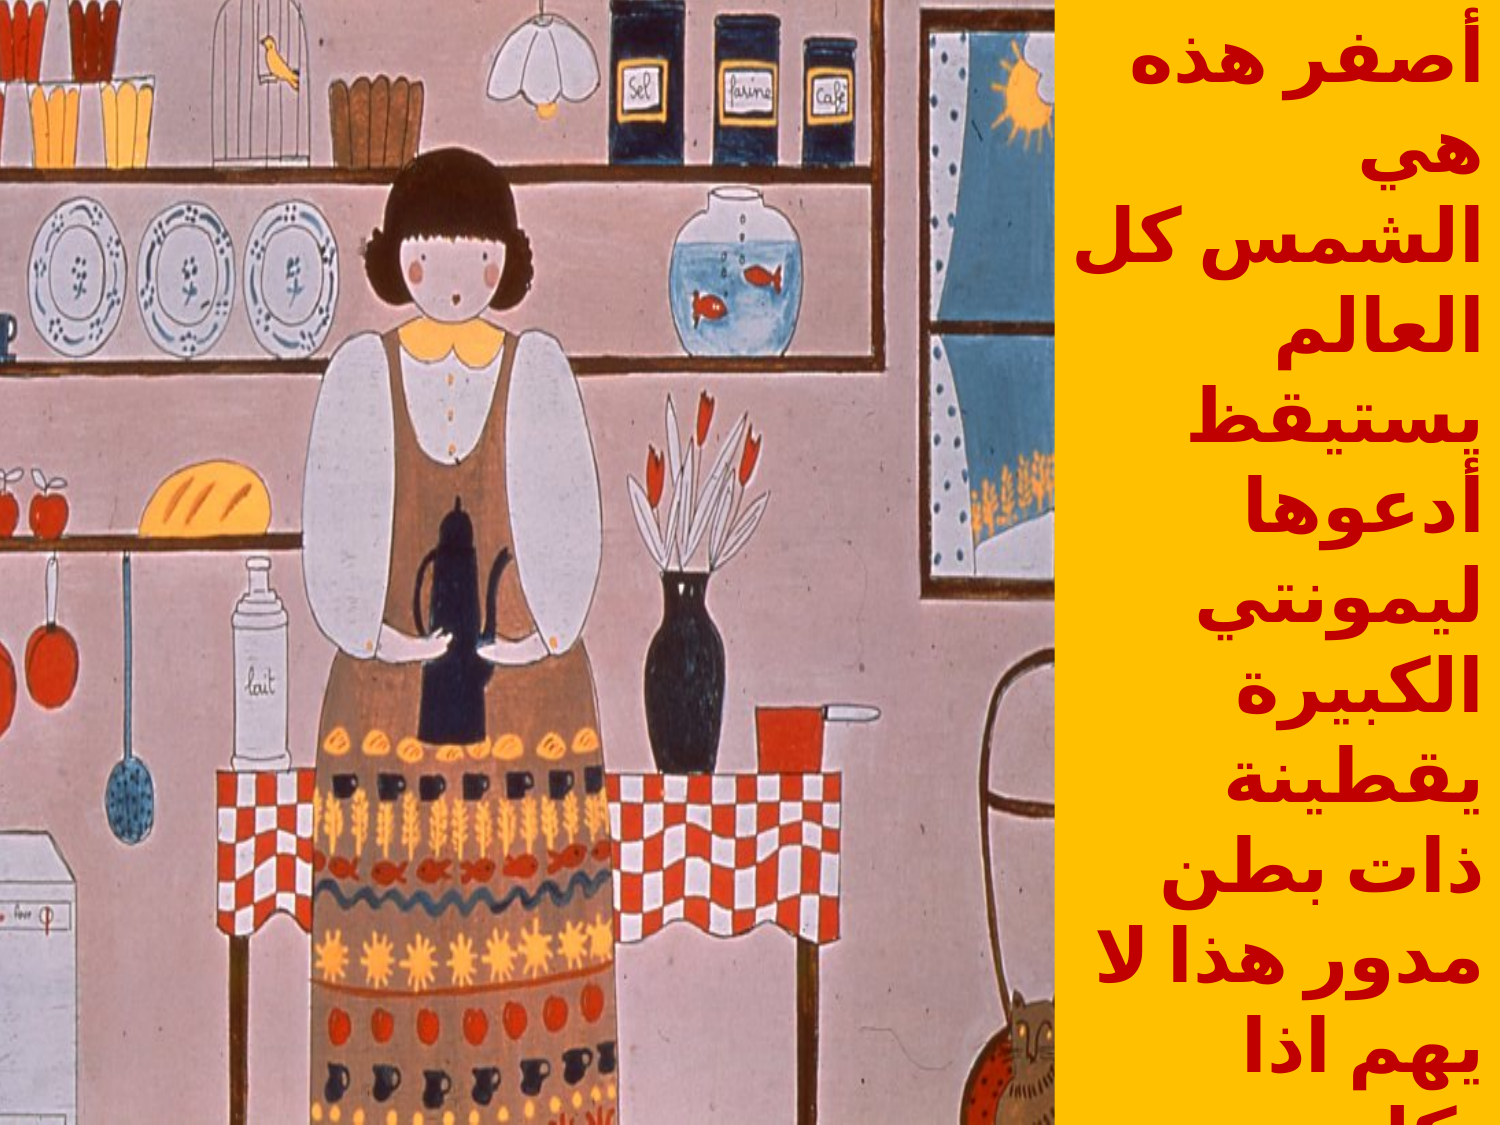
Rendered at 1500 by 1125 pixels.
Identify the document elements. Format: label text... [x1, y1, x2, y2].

picture [0, 0, 1055, 1125]
text_box أصفر هذه هي الشمس كل العالم يستيقظ أدعوها ليمونتي الكبيرة يقطينة ذات بطن مدور هذا لا يهم اذا تكلمت بعض الأحيان دون تفكير لدي ثماني أقلام تلوين جميلة جدا ترلالالالالا [1056, 0, 1500, 1125]
